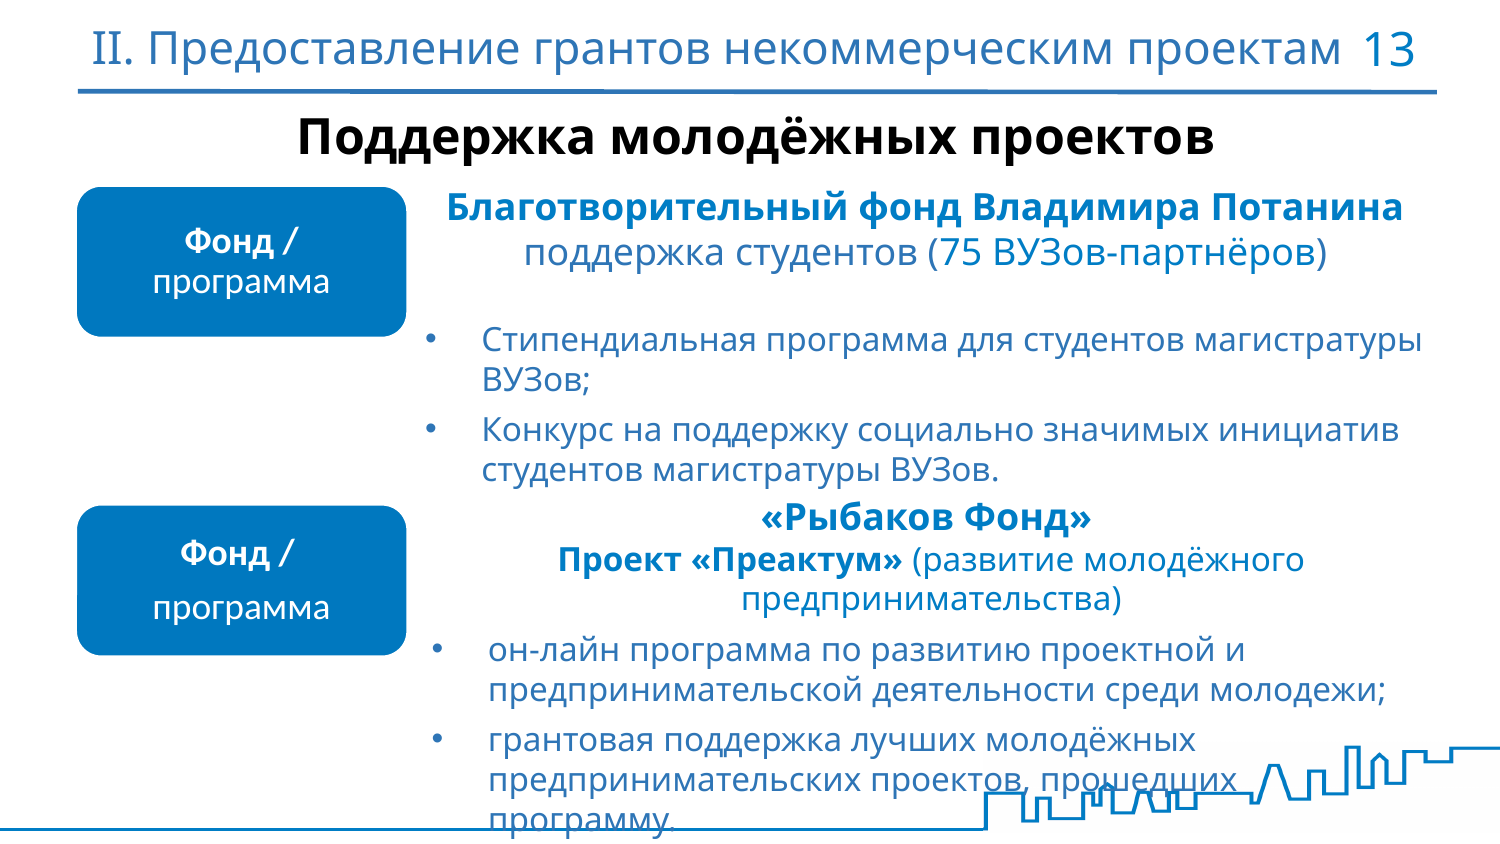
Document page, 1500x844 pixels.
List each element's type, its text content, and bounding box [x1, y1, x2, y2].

text_box «Рыбаков Фонд» Проект «Преактум» (развитие молодёжного предпринимательства) он-лайн программа по развитию проектной и предпринимательской деятельности среди молодежи; грантовая поддержка лучших молодёжных предпринимательских проектов, прошедших программу. [416, 485, 1447, 844]
text_box Поддержка молодёжных проектов [65, 94, 1447, 174]
text_box Благотворительный фонд Владимира Потанина поддержка студентов (75 ВУЗов-партнёров) Стипендиальная программа для студентов магистратуры ВУЗов; Конкурс на поддержку социально значимых инициатив студентов магистратуры ВУЗов. [410, 175, 1440, 496]
list 13 [1340, 17, 1437, 85]
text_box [75, 185, 408, 338]
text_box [75, 504, 408, 657]
title II. Предоставление грантов некоммерческим проектам [76, 16, 1373, 83]
picture [1447, 741, 1500, 833]
